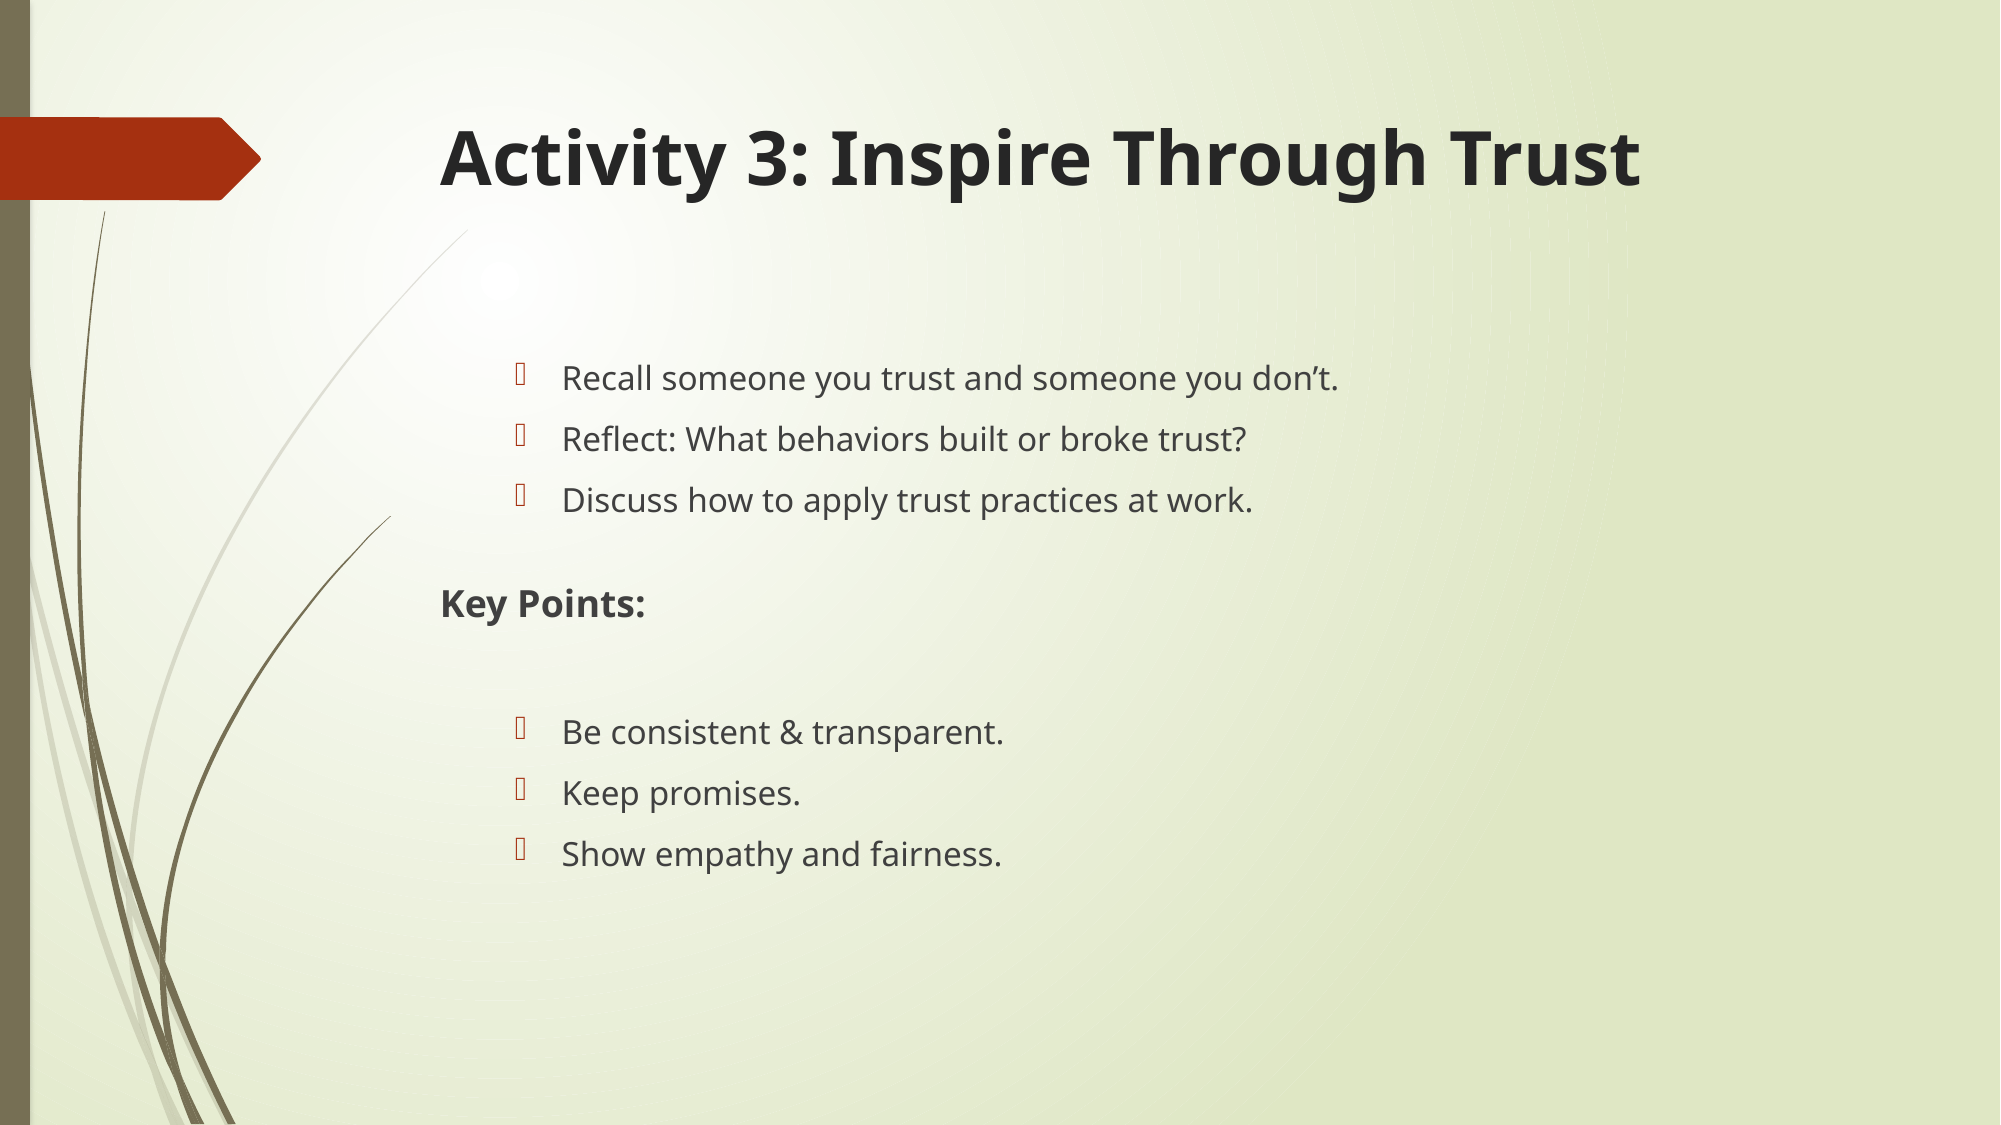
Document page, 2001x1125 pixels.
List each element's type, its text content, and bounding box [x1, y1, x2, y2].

title Activity 3: Inspire Through Trust [425, 102, 1888, 313]
list Recall someone you trust and someone you don’t. Reflect: What behaviors built or broke trust? Discuss how to apply trust practices at work. Key Points: Be consistent & transparent. Keep promises. Show empathy and fairness. [424, 350, 1888, 970]
